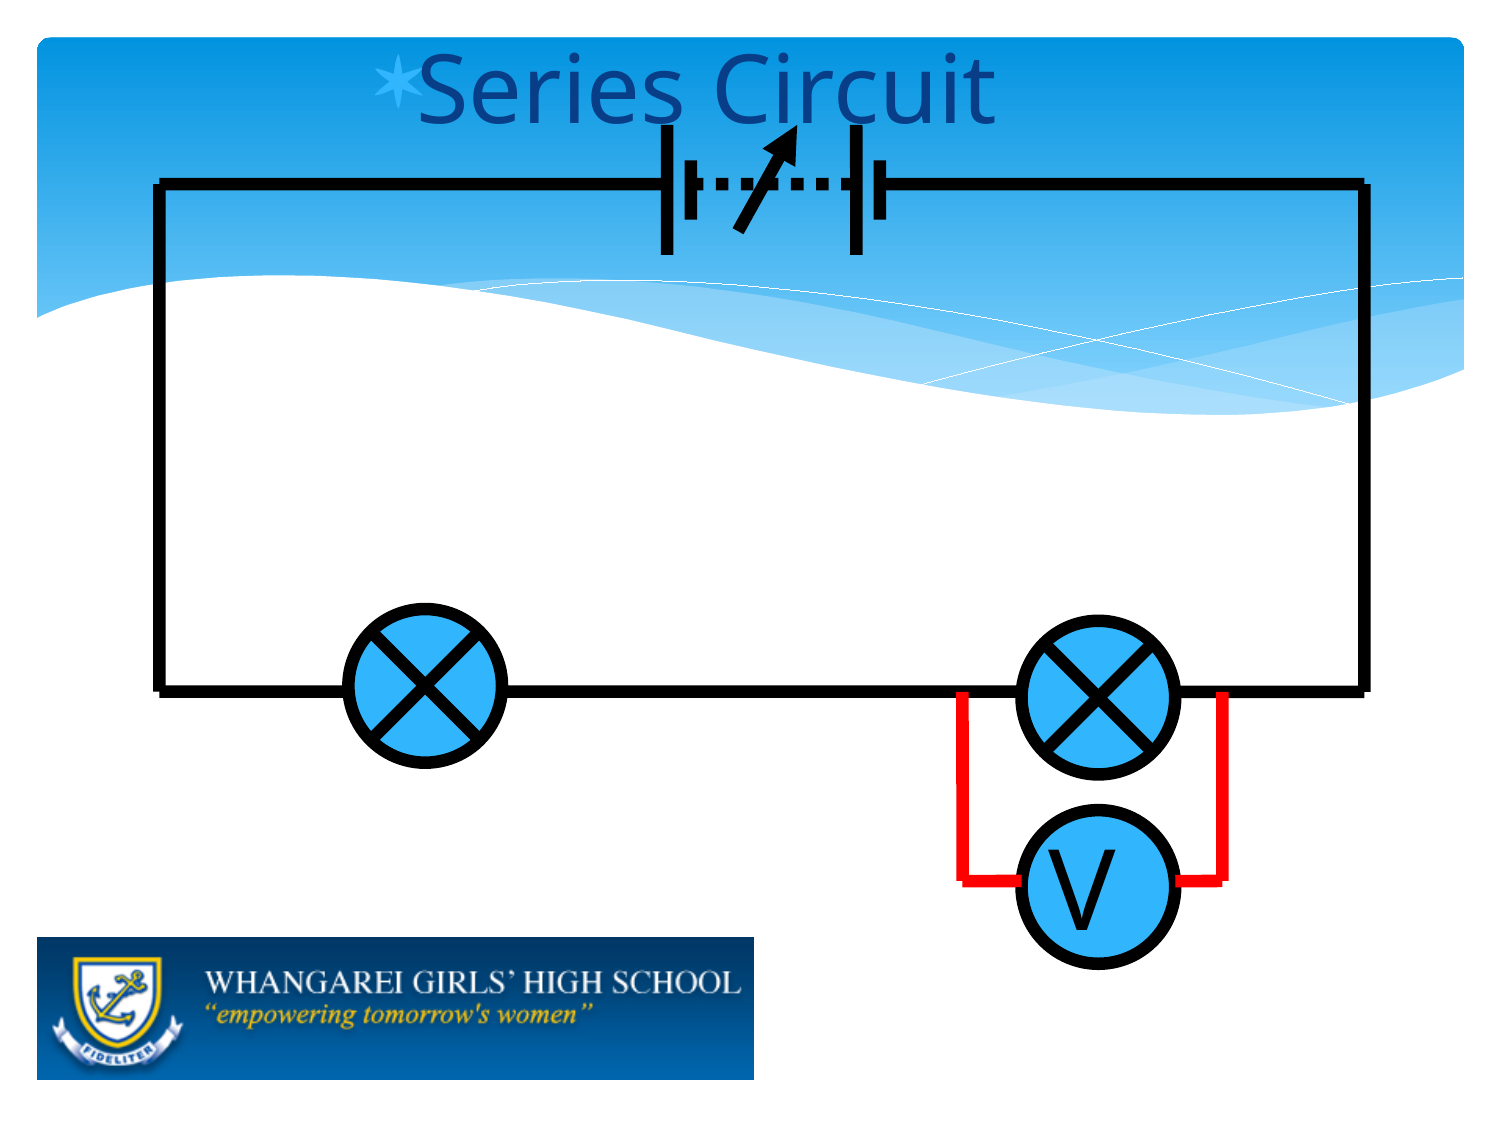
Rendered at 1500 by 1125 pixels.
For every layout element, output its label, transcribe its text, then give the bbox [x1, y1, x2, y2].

table_header [1359, 323, 1364, 346]
picture [37, 937, 754, 1080]
table_header [1365, 323, 1370, 346]
table_cell Same [1365, 351, 1370, 400]
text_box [1021, 809, 1176, 964]
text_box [666, 124, 881, 256]
text_box [348, 609, 503, 763]
table_cell Same [1359, 351, 1364, 401]
list Series Circuit [360, 42, 1459, 150]
text_box [1021, 620, 1176, 775]
